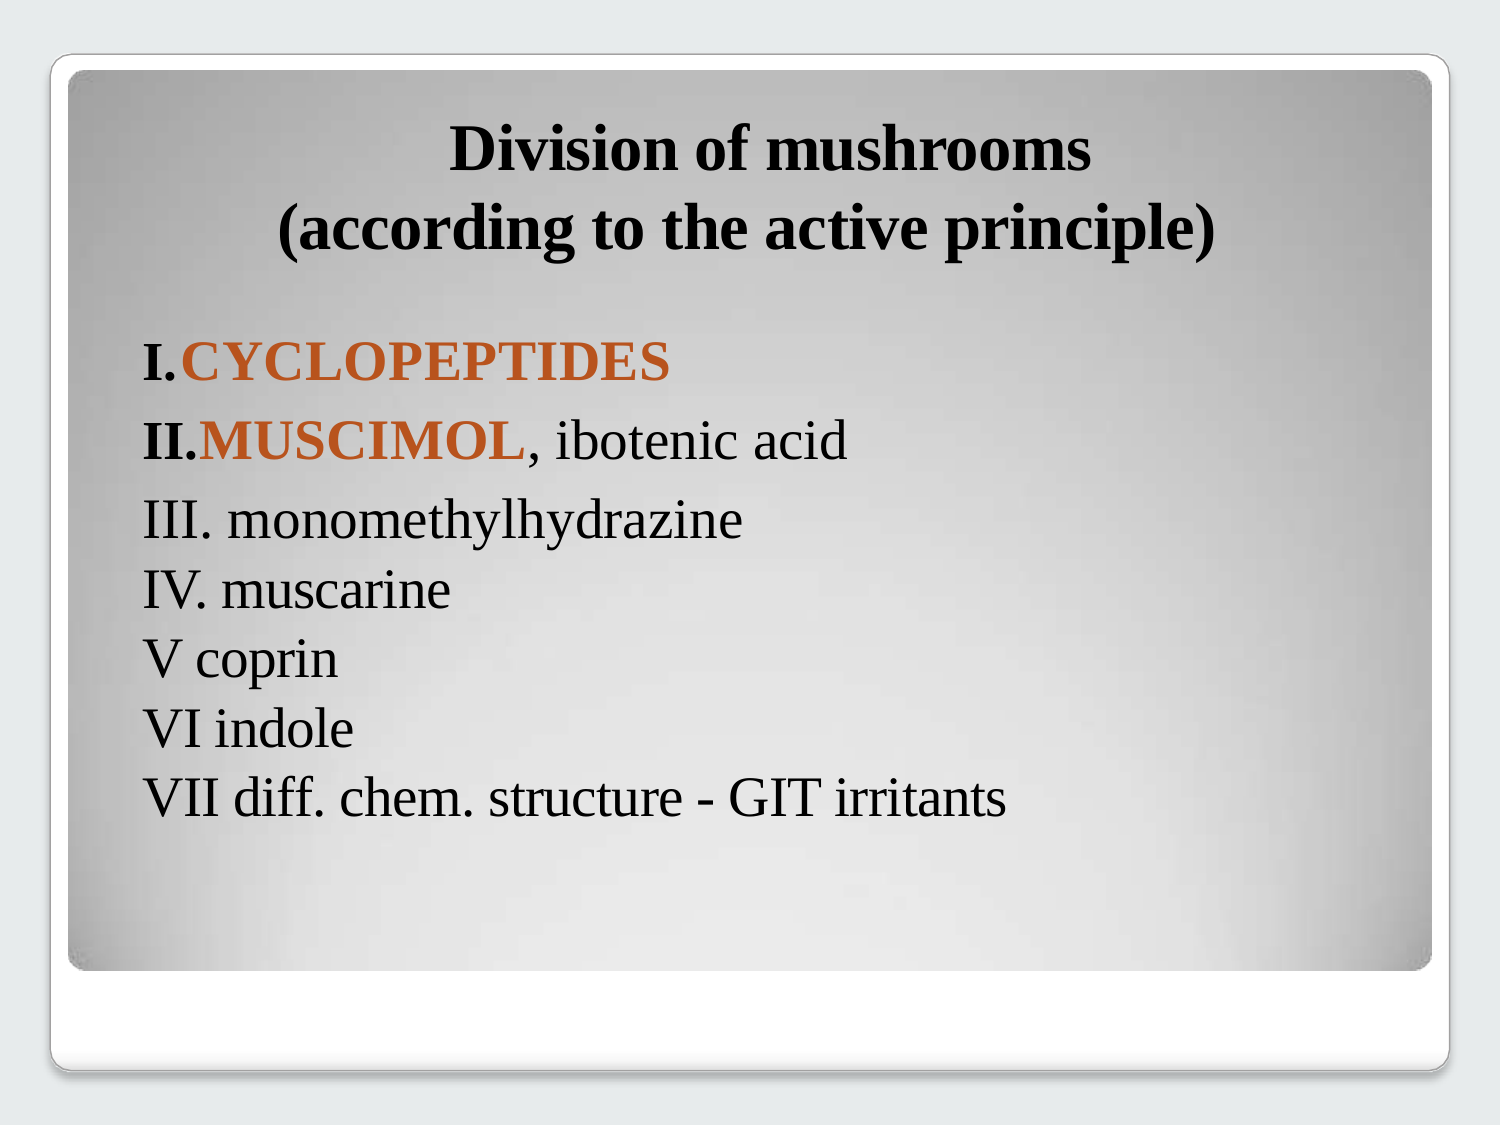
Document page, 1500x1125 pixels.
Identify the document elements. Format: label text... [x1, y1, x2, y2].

picture [36, 46, 1464, 1094]
title Division of mushrooms (according to the active principle) [275, 99, 1300, 293]
text_box CYCLOPEPTIDES MUSCIMOL, ibotenic acid III. monomethylhydrazine IV. muscarine V coprin VI indole VII diff. chem. structure - GIT irritants [140, 313, 1206, 829]
